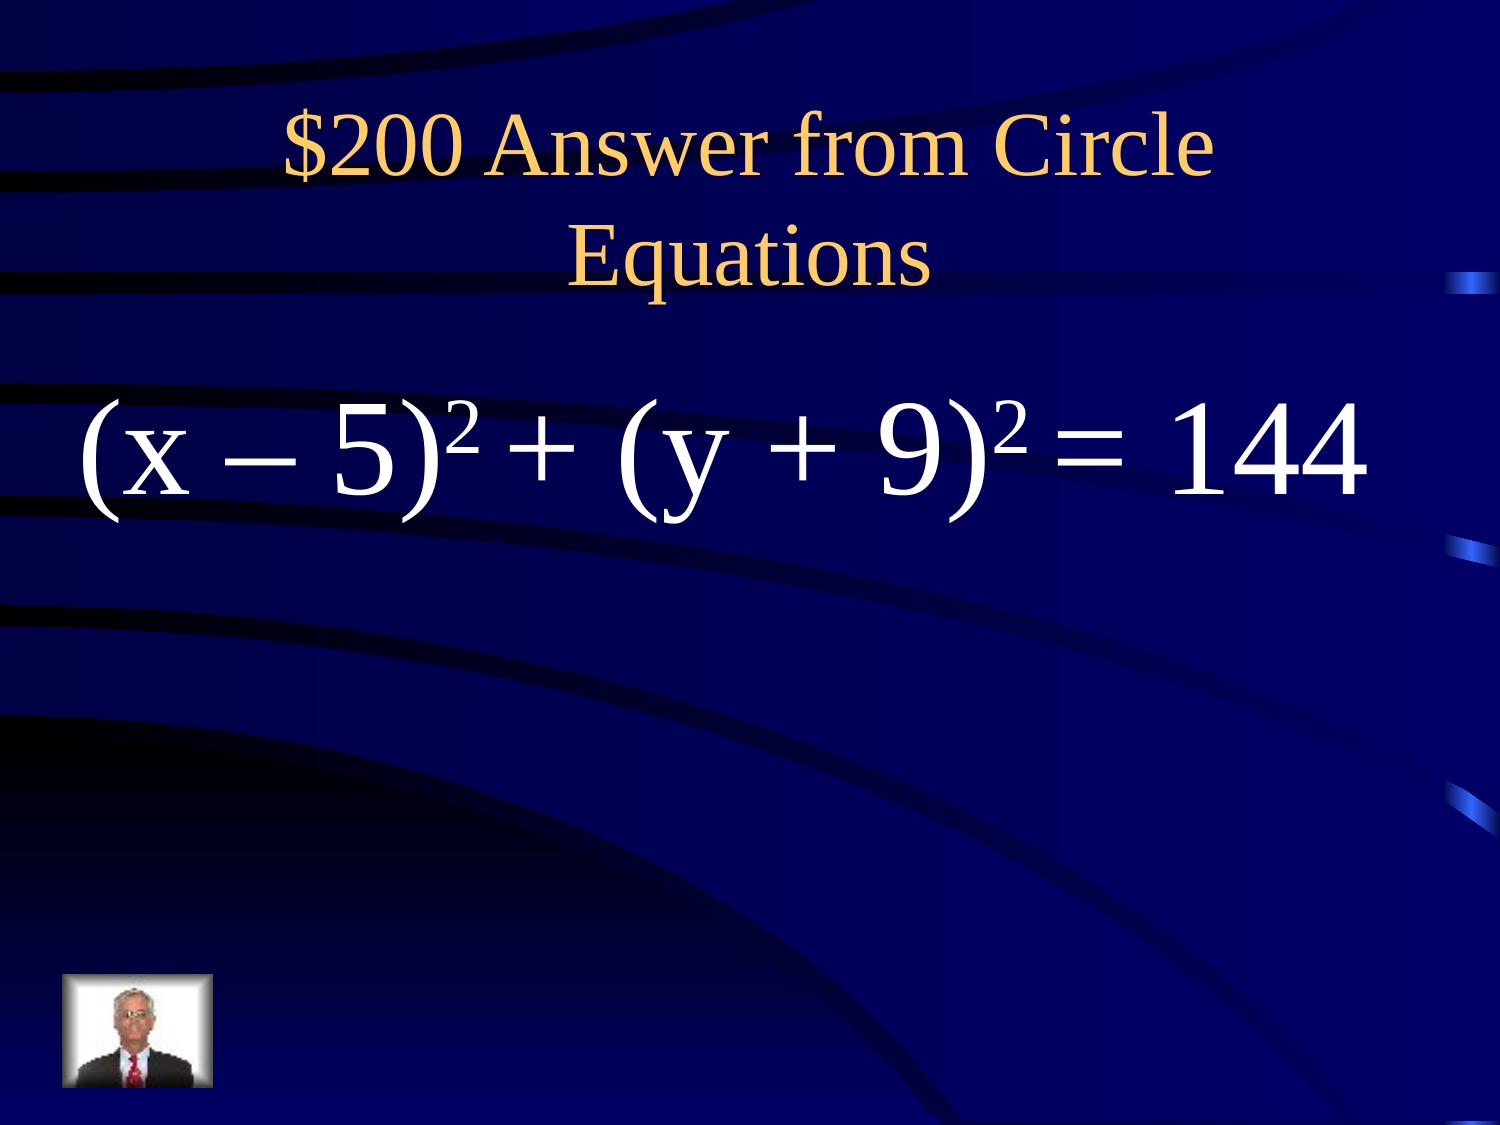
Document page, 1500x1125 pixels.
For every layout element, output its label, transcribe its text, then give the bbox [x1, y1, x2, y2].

text_box (x – 5)2 + (y + 9)2 = 144 [62, 350, 1478, 530]
title $200 Answer from Circle Equations [112, 99, 1388, 288]
picture [62, 974, 213, 1088]
